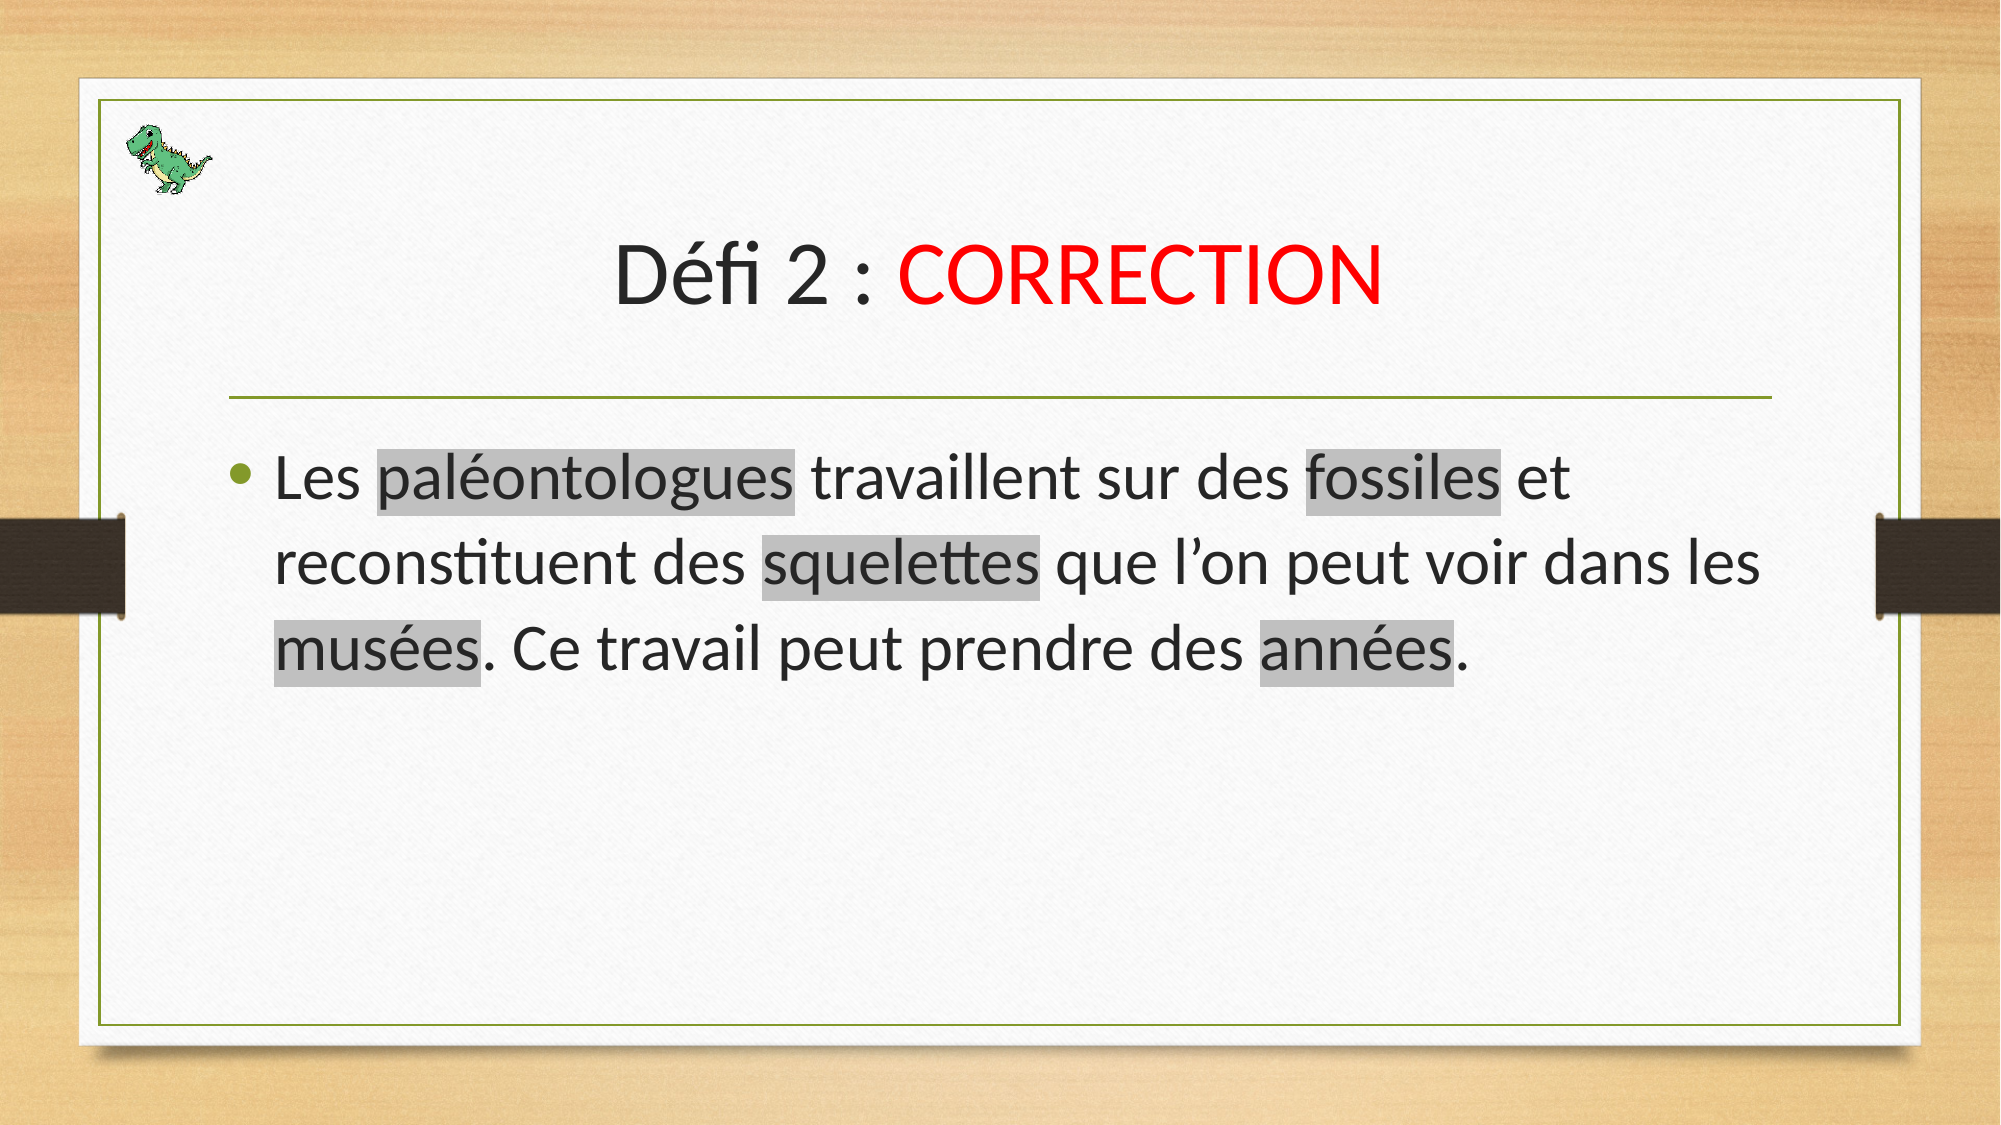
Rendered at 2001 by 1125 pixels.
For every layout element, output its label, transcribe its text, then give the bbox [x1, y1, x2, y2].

picture [0, 0, 2001, 1125]
title Défi 2 : CORRECTION [212, 161, 1788, 375]
list Les paléontologues travaillent sur des fossiles et reconstituent des squelettes que l’on peut voir dans les musées. Ce travail peut prendre des années. [212, 419, 1788, 964]
